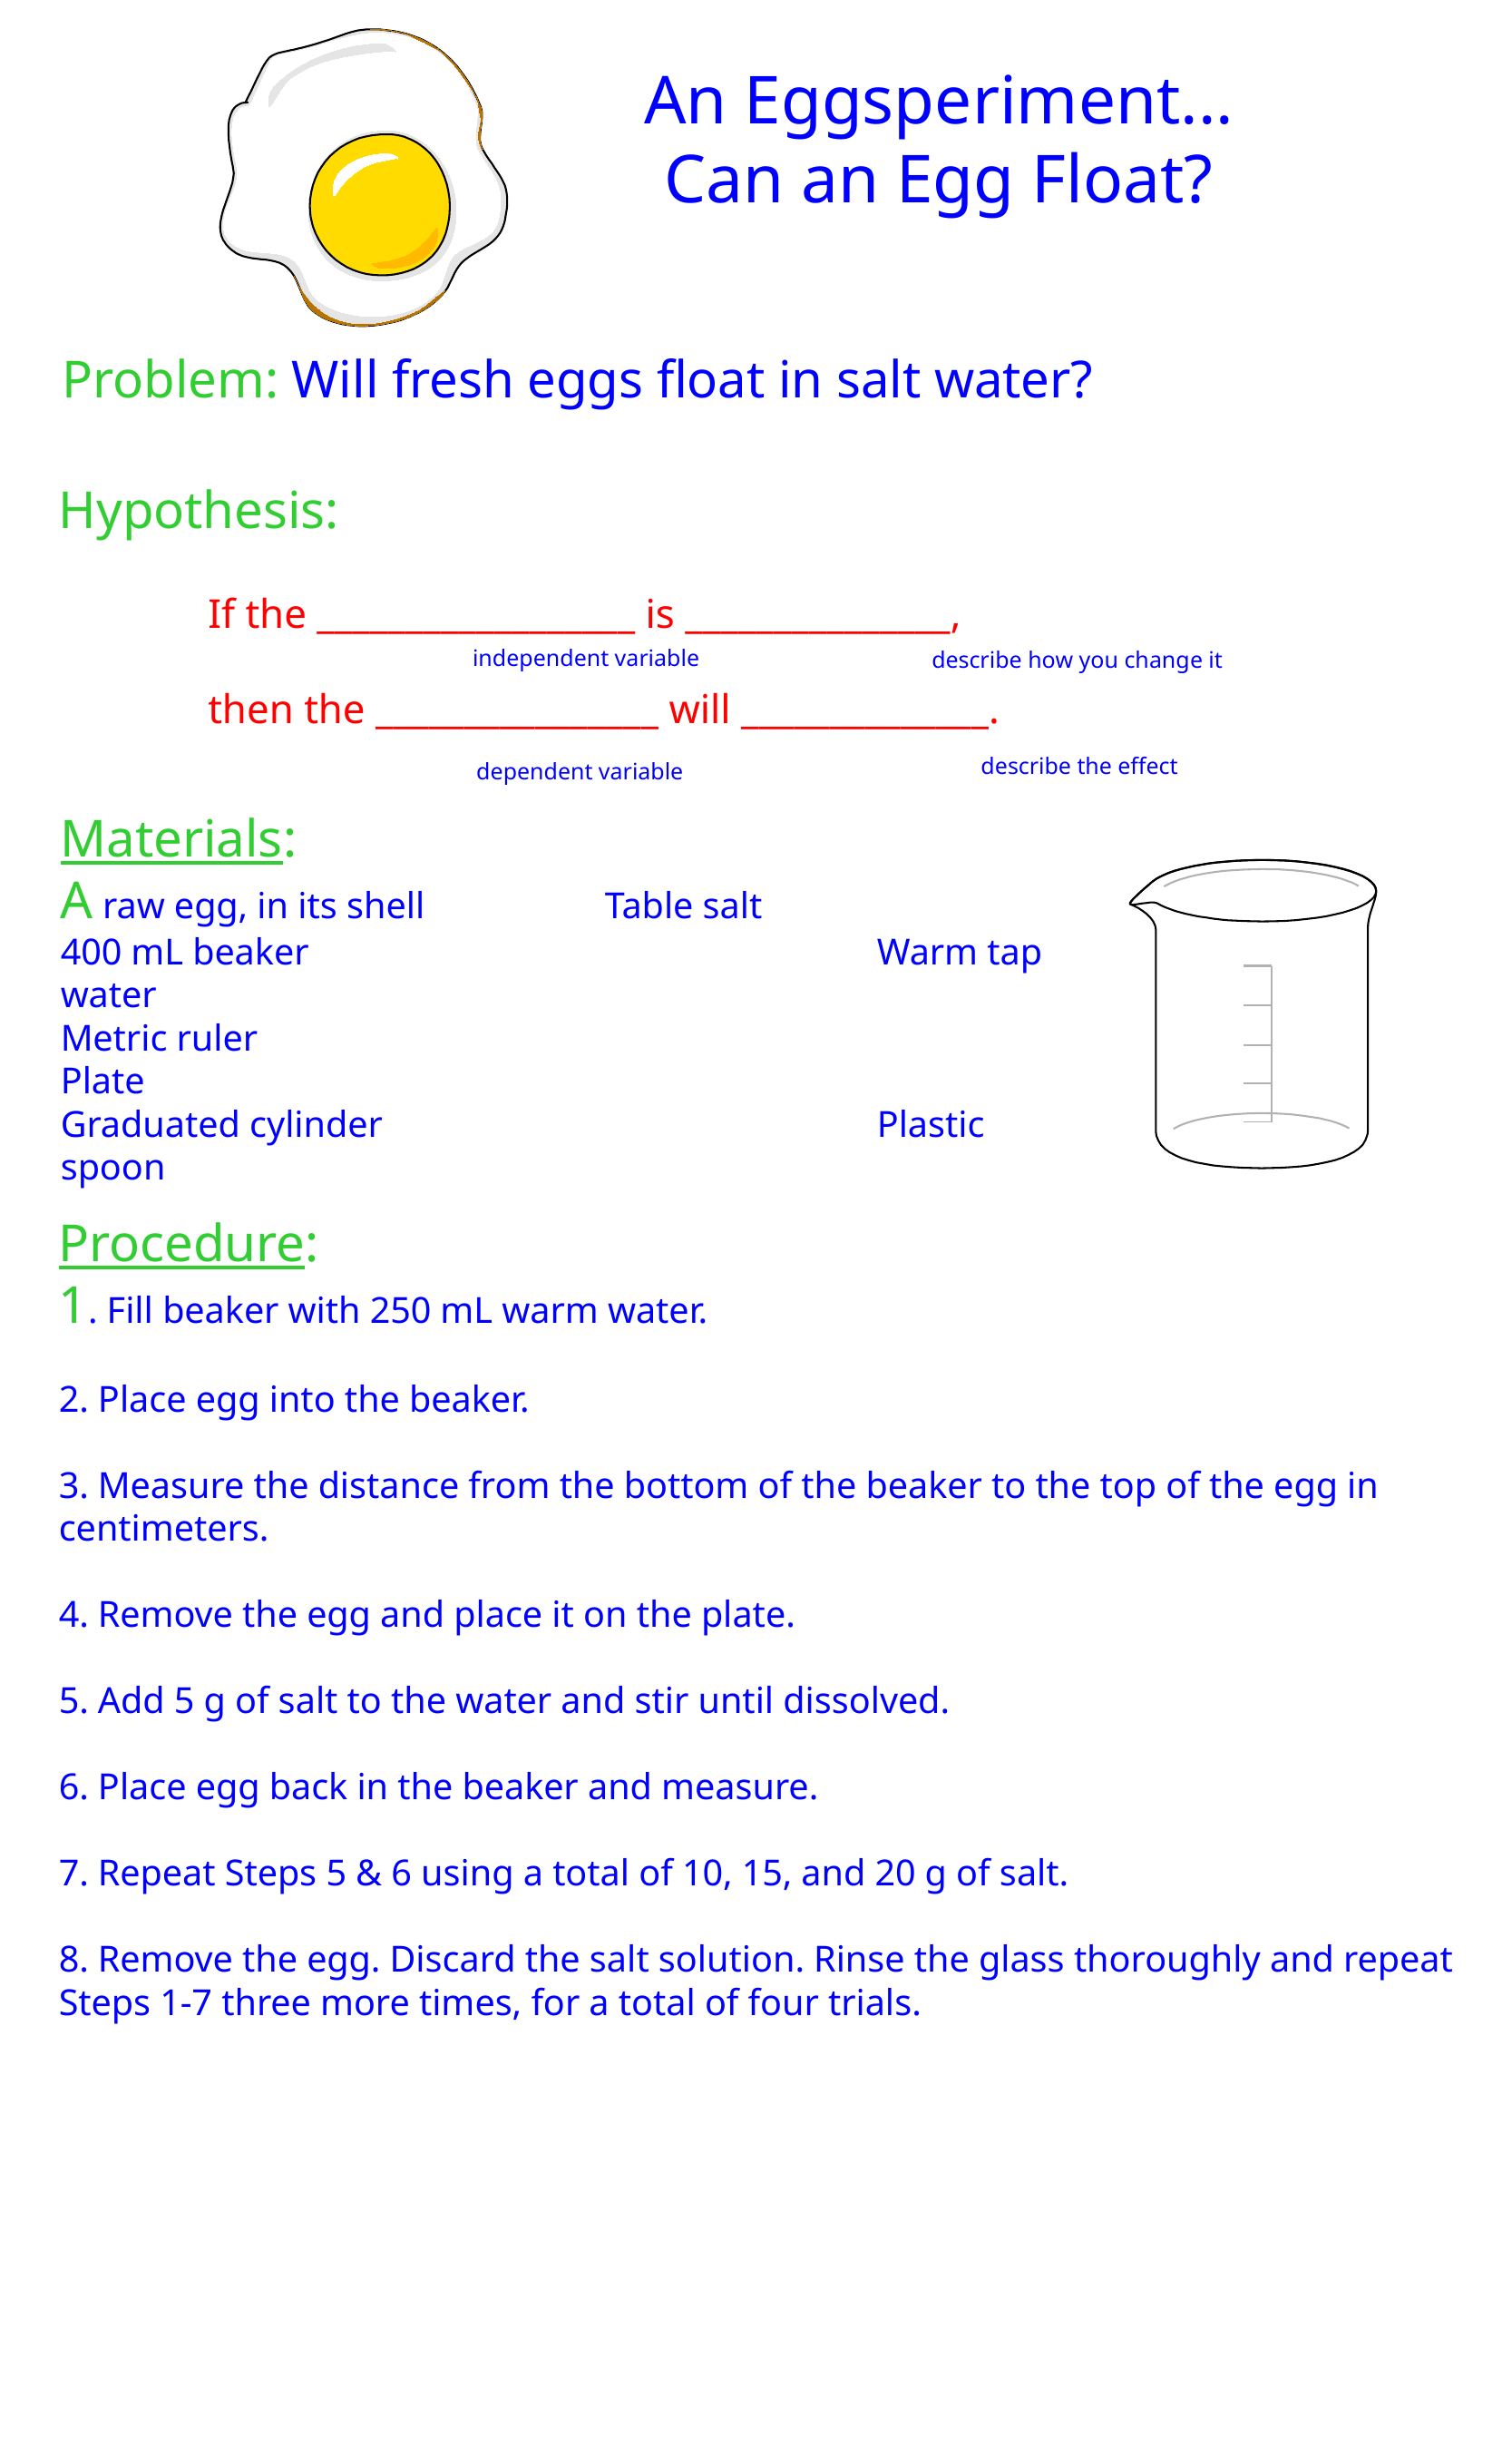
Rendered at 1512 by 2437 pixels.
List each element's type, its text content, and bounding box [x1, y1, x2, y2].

text_box Procedure: 1. Fill beaker with 250 mL warm water. 2. Place egg into the beaker. 3. Measure the distance from the bottom of the beaker to the top of the egg in centimeters. 4. Remove the egg and place it on the plate. 5. Add 5 g of salt to the water and stir until dissolved. 6. Place egg back in the beaker and measure. 7. Repeat Steps 5 & 6 using a total of 10, 15, and 20 g of salt. 8. Remove the egg. Discard the salt solution. Rinse the glass thoroughly and repeat Steps 1-7 three more times, for a total of four trials. [45, 1204, 1478, 2030]
text_box Problem: Will fresh eggs float in salt water? [49, 340, 1493, 416]
text_box An Eggsperiment... Can an Egg Float? [512, 51, 1512, 223]
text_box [194, 582, 1329, 792]
text_box Materials: A raw egg, in its shell Table salt 400 mL beaker Warm tap water Metric ruler Plate Graduated cylinder Plastic spoon [47, 799, 1060, 1194]
text_box Hypothesis: [45, 470, 476, 545]
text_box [219, 28, 508, 327]
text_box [1129, 859, 1377, 1169]
